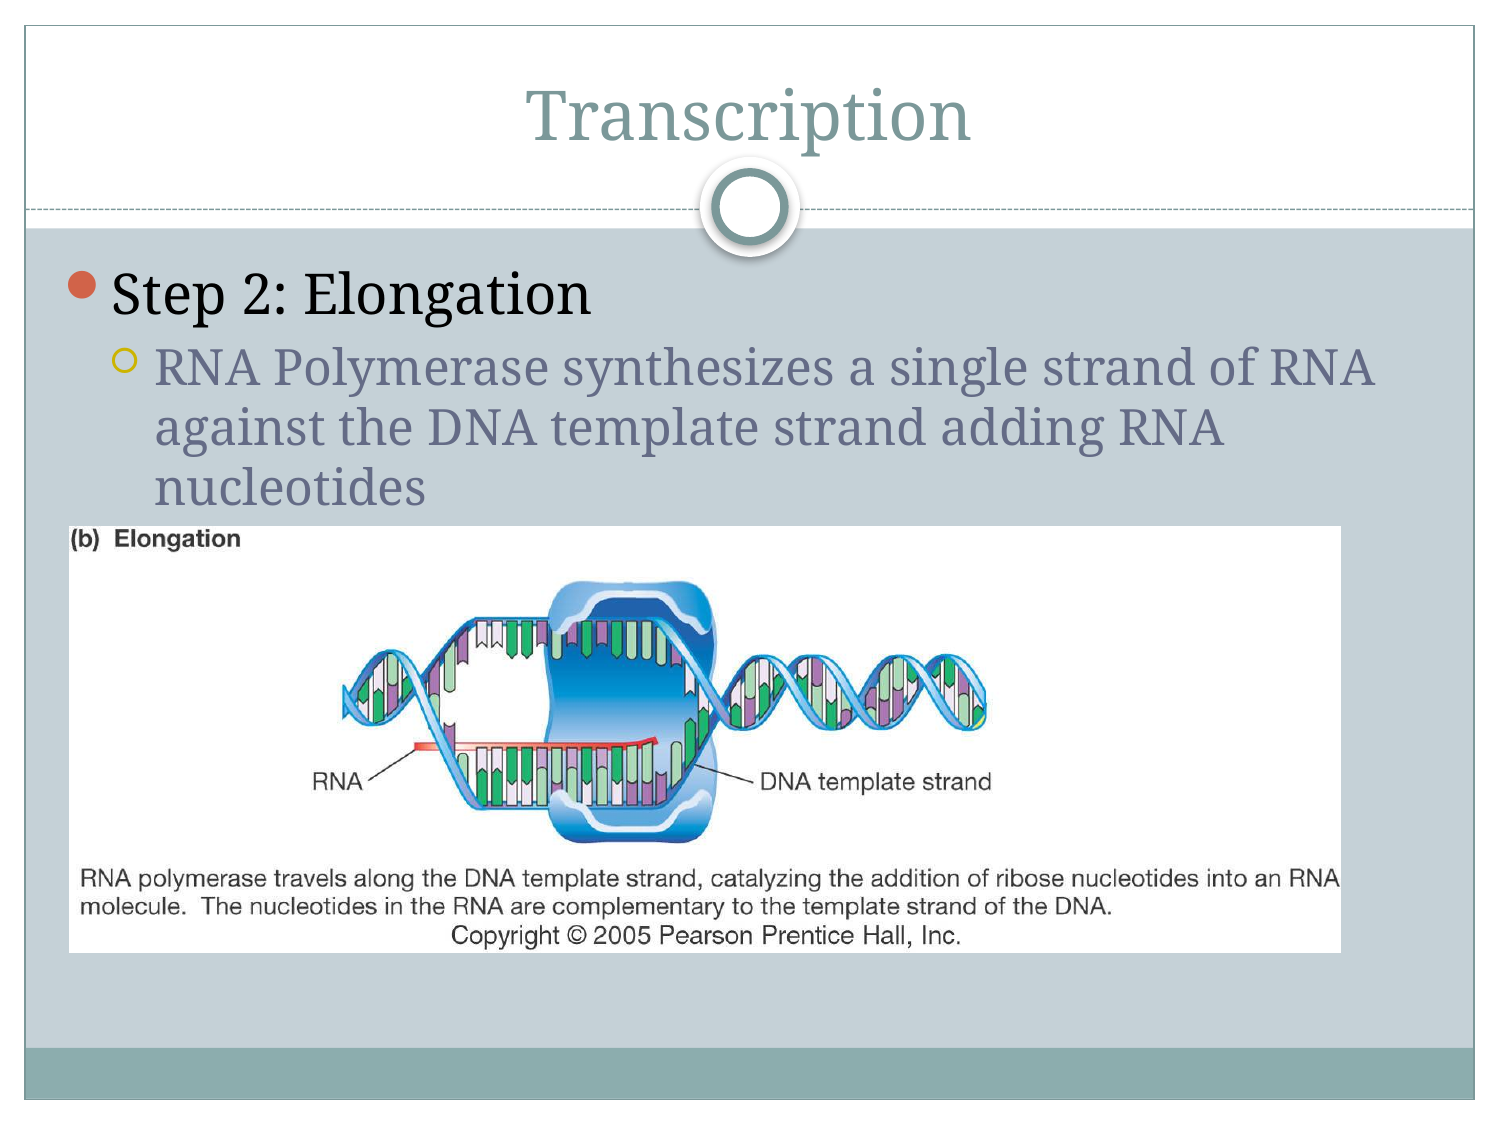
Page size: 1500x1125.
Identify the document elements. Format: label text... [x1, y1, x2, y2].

list Step 2: Elongation RNA Polymerase synthesizes a single strand of RNA against the DNA template strand adding RNA nucleotides [49, 250, 1445, 1001]
picture [69, 526, 1341, 953]
title Transcription [49, 37, 1450, 162]
